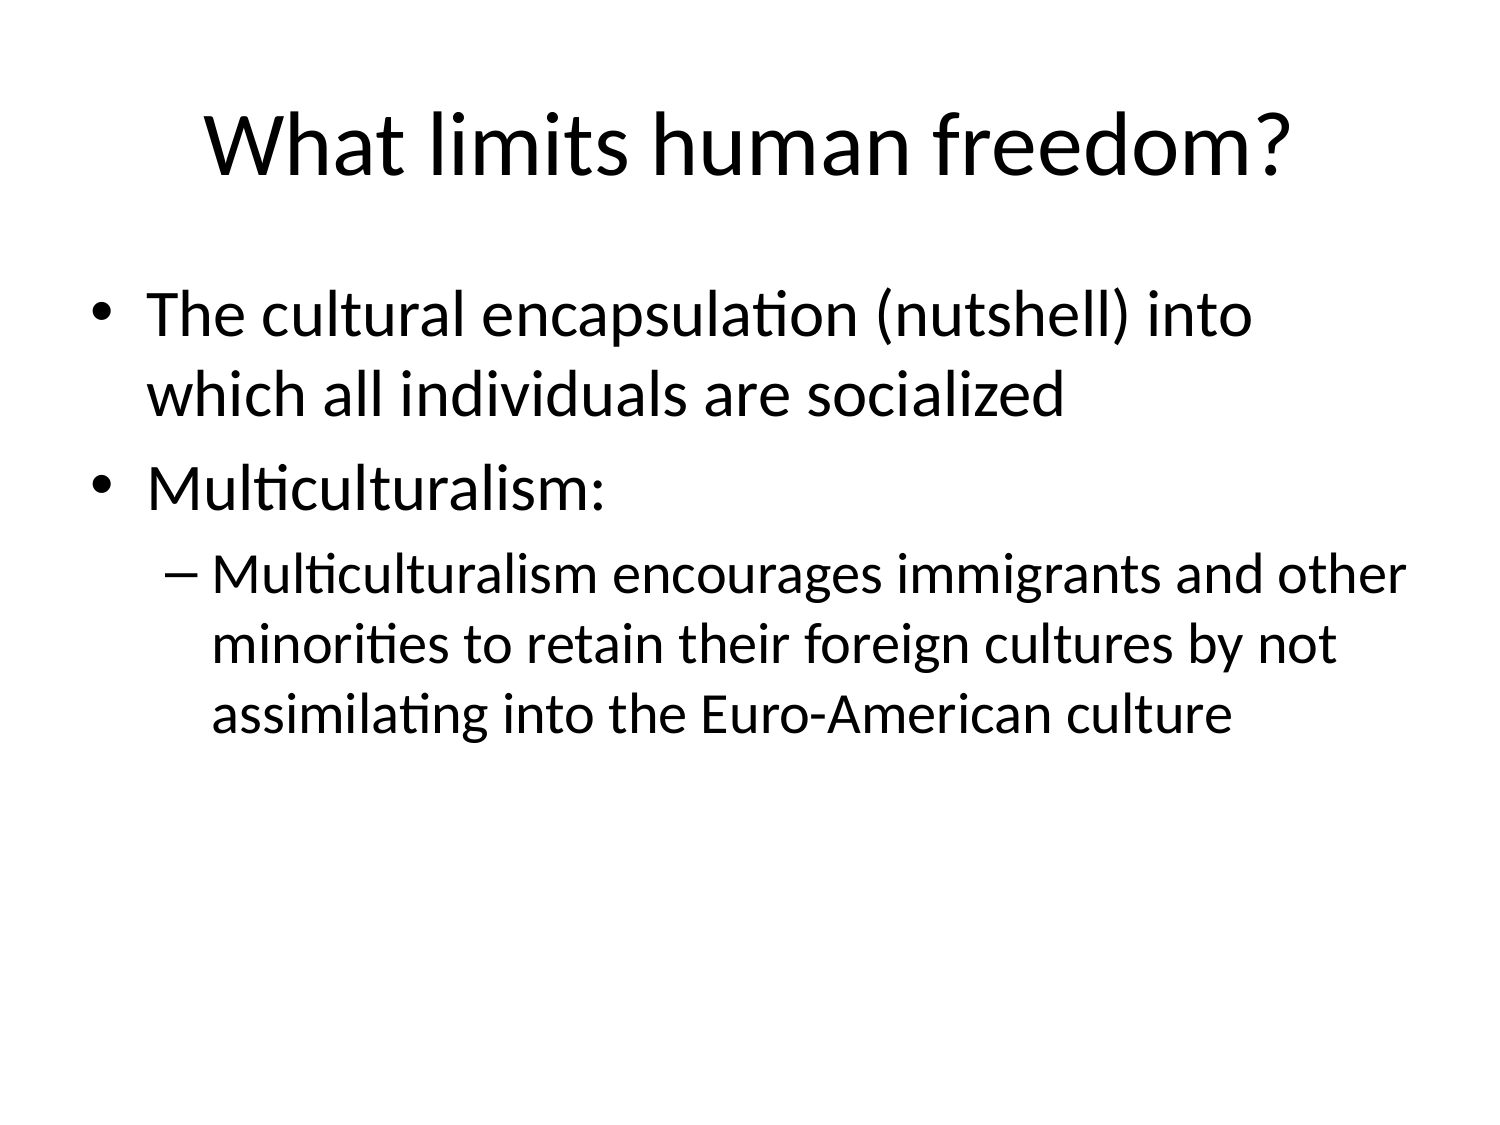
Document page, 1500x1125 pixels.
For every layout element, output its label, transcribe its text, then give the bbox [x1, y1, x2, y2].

list The cultural encapsulation (nutshell) into which all individuals are socialized Multiculturalism: Multiculturalism encourages immigrants and other minorities to retain their foreign cultures by not assimilating into the Euro-American culture [75, 262, 1425, 1005]
title What limits human freedom? [75, 45, 1425, 233]
